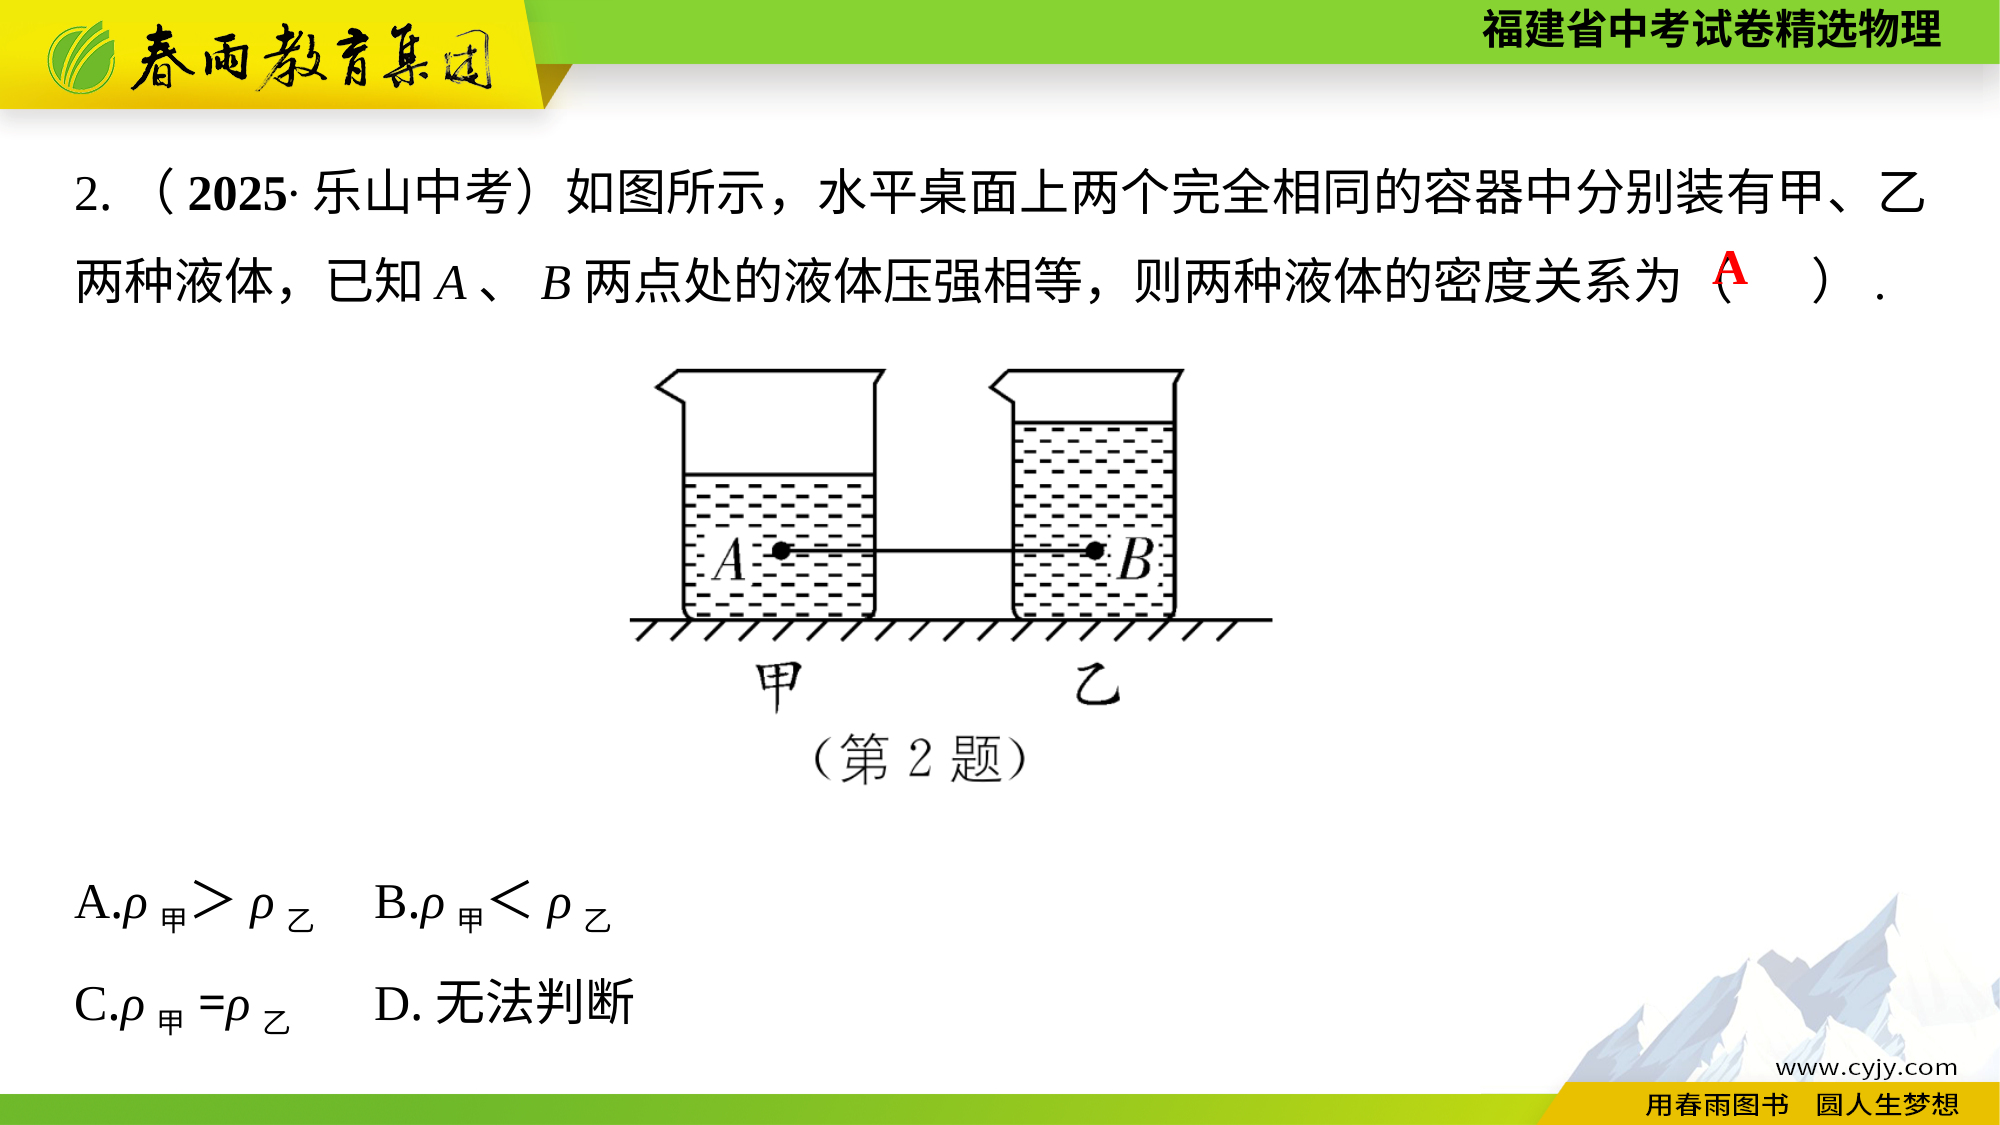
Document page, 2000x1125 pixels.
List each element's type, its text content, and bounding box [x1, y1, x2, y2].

picture [0, 0, 2000, 1125]
list 2.（2025∙乐山中考）如图所示，水平桌面上两个完全相同的容器中分别装有甲、乙两种液体，已知A、B两点处的液体压强相等，则两种液体的密度关系为（ ）. A.ρ甲＞ρ乙 B.ρ甲＜ρ乙 C.ρ甲=ρ乙 D.无法判断 [59, 122, 1944, 1032]
text_box A [1697, 226, 1763, 302]
